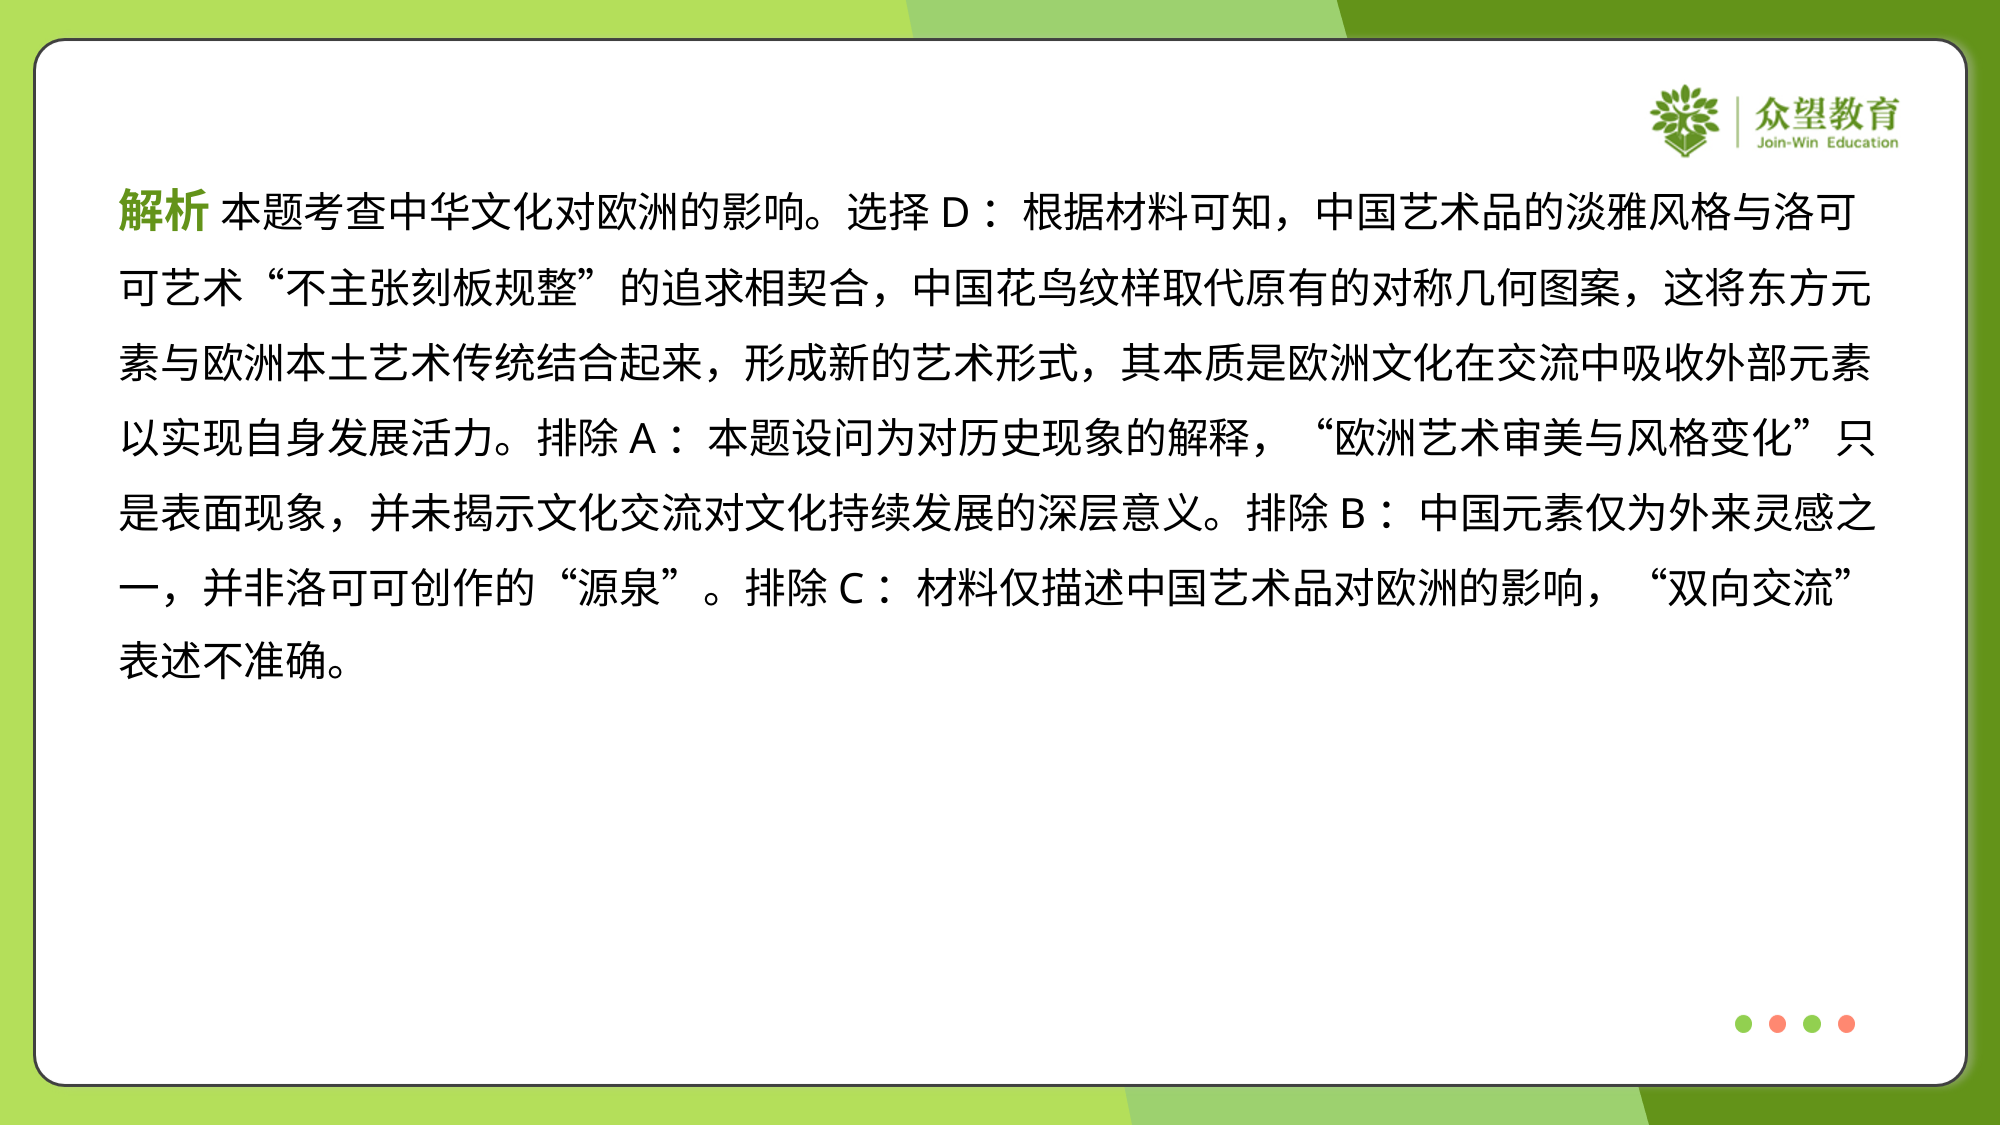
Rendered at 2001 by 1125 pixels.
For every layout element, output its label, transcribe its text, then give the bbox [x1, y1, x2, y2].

text_box 解析 本题考查中华文化对欧洲的影响。选择D：根据材料可知，中国艺术品的淡雅风格与洛可 可艺术“不主张刻板规整”的追求相契合，中国花鸟纹样取代原有的对称几何图案，这将东方元 素与欧洲本土艺术传统结合起来，形成新的艺术形式，其本质是欧洲文化在交流中吸收外部元素 以实现自身发展活力。排除A：本题设问为对历史现象的解释，“欧洲艺术审美与风格变化”只 是表面现象，并未揭示文化交流对文化持续发展的深层意义。排除B：中国元素仅为外来灵感之 一，并非洛可可创作的“源泉”。排除C：材料仅描述中国艺术品对欧洲的影响，“双向交流” 表述不准确。 [118, 159, 1883, 677]
picture [0, 0, 2000, 1125]
